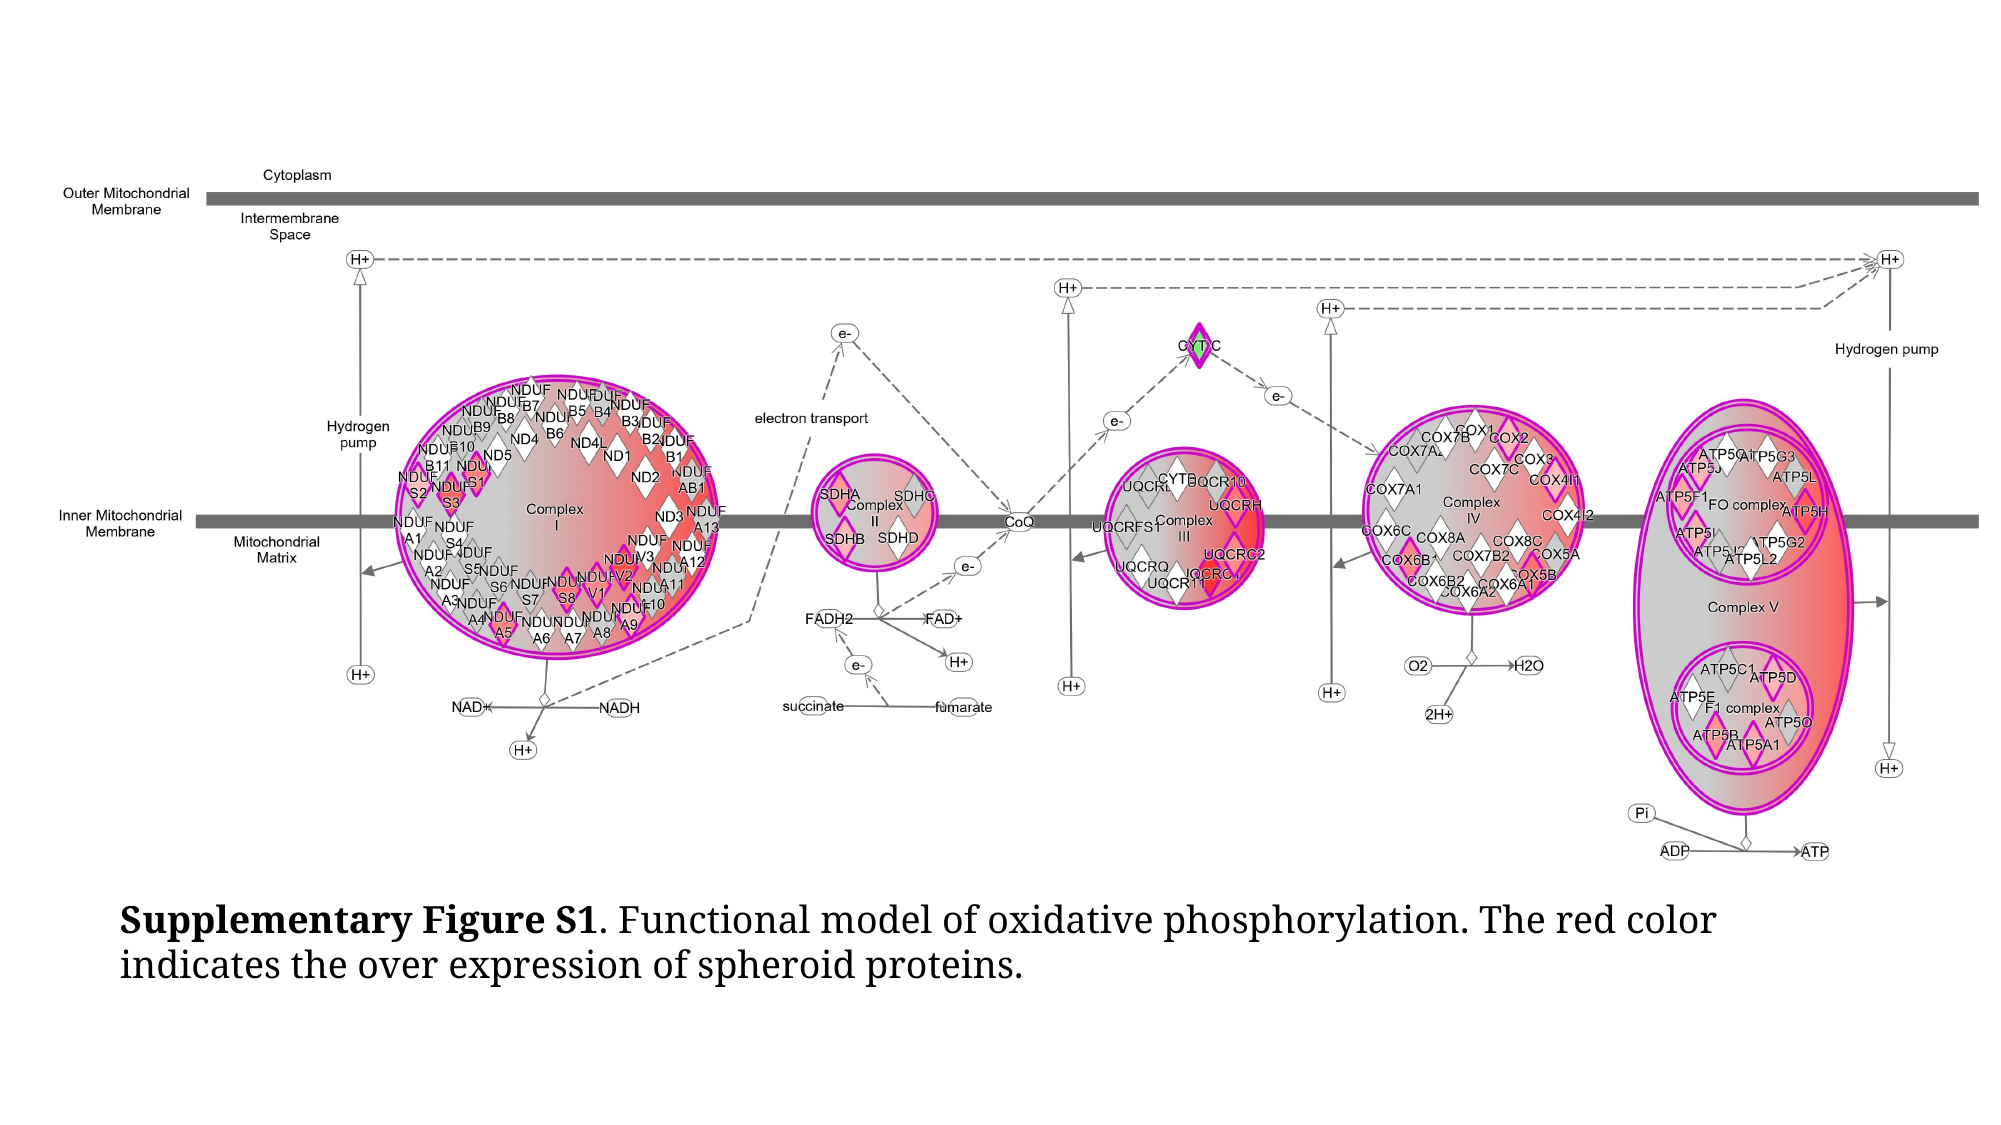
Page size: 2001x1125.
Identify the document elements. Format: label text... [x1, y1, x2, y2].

picture [12, 151, 2001, 889]
text_box Supplementary Figure S1. Functional model of oxidative phosphorylation. The red color indicates the over expression of spheroid proteins. [105, 889, 1755, 994]
